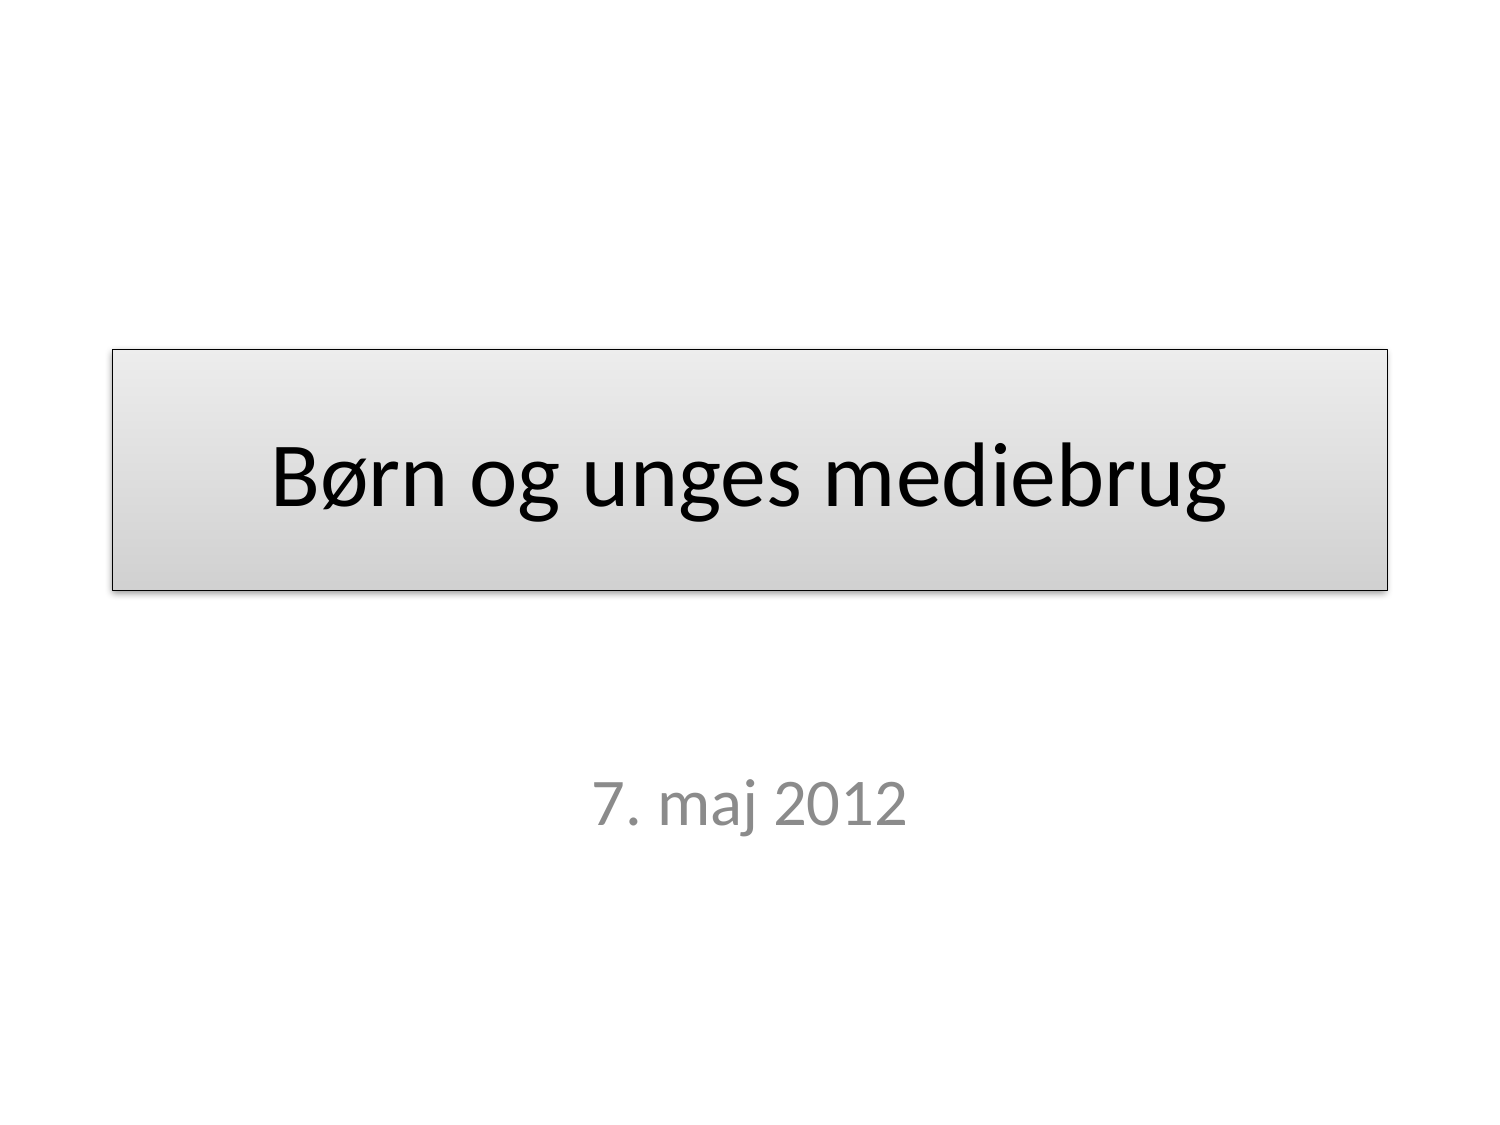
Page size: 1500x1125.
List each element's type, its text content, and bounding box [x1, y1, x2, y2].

title Børn og unges mediebrug [112, 349, 1388, 591]
subtitle 7. maj 2012 [225, 751, 1275, 925]
